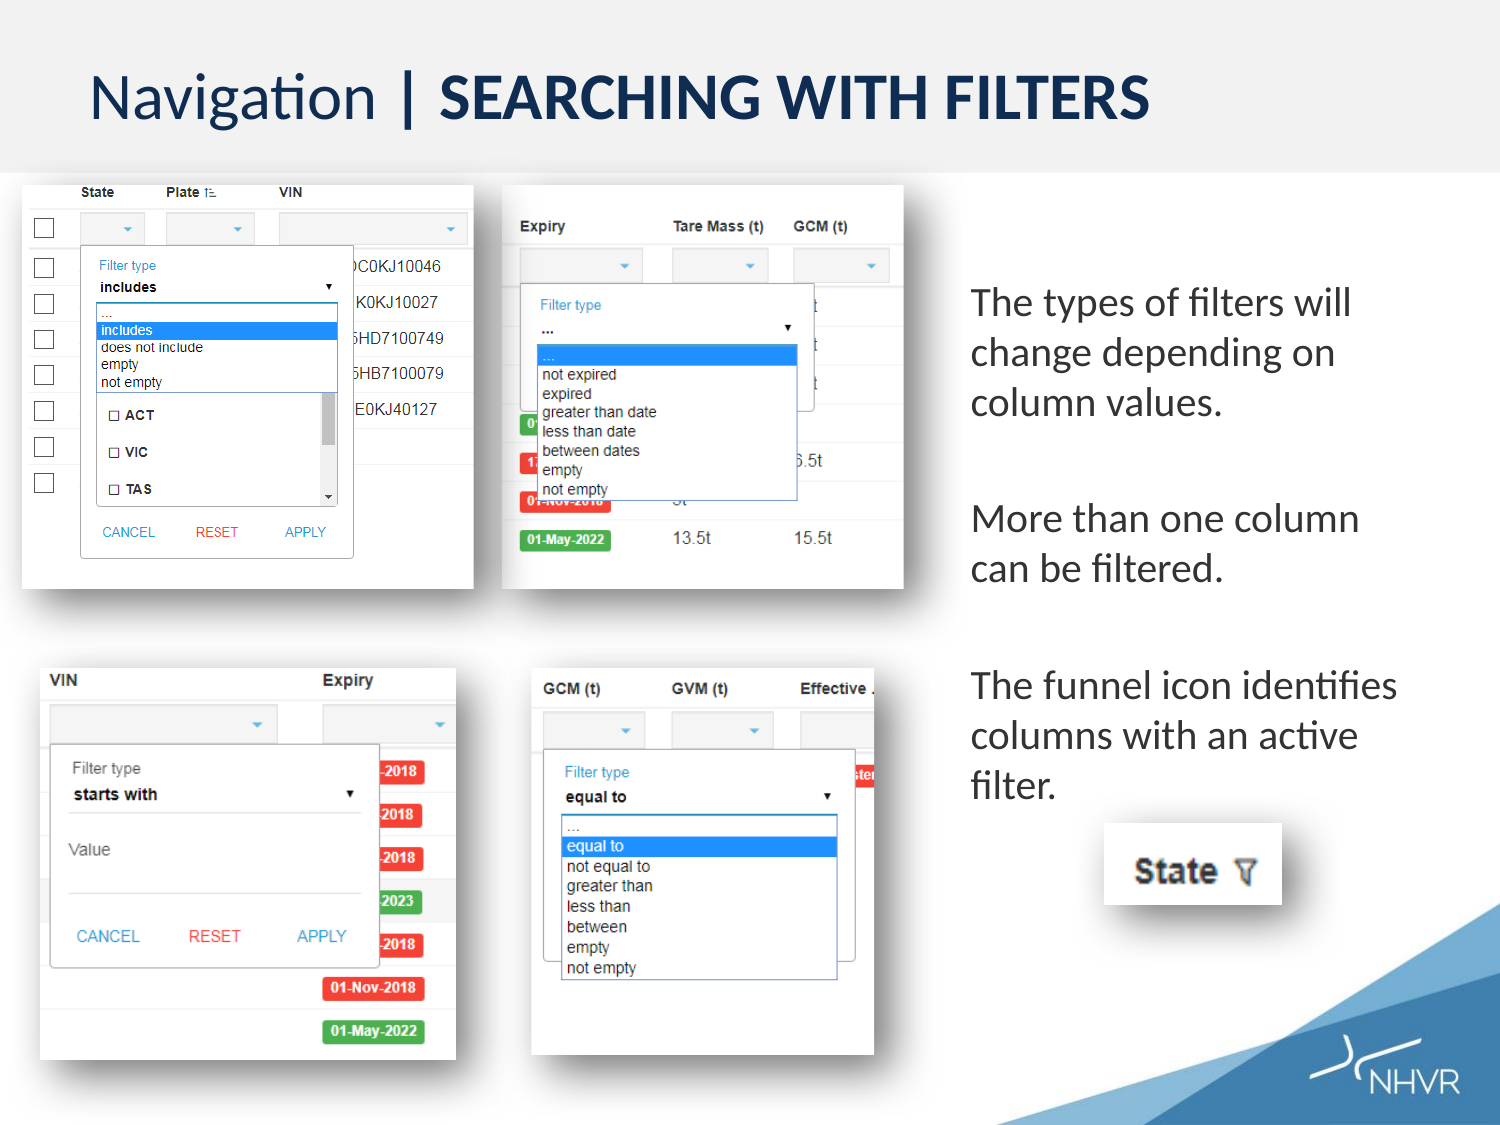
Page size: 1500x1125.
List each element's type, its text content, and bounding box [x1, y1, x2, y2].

list The types of filters will change depending on column values. More than one column can be filtered. The funnel icon identifies columns with an active filter. [955, 267, 1431, 1029]
picture [0, 173, 1500, 1125]
title Navigation | SEARCHING WITH FILTERS [75, 45, 1425, 173]
